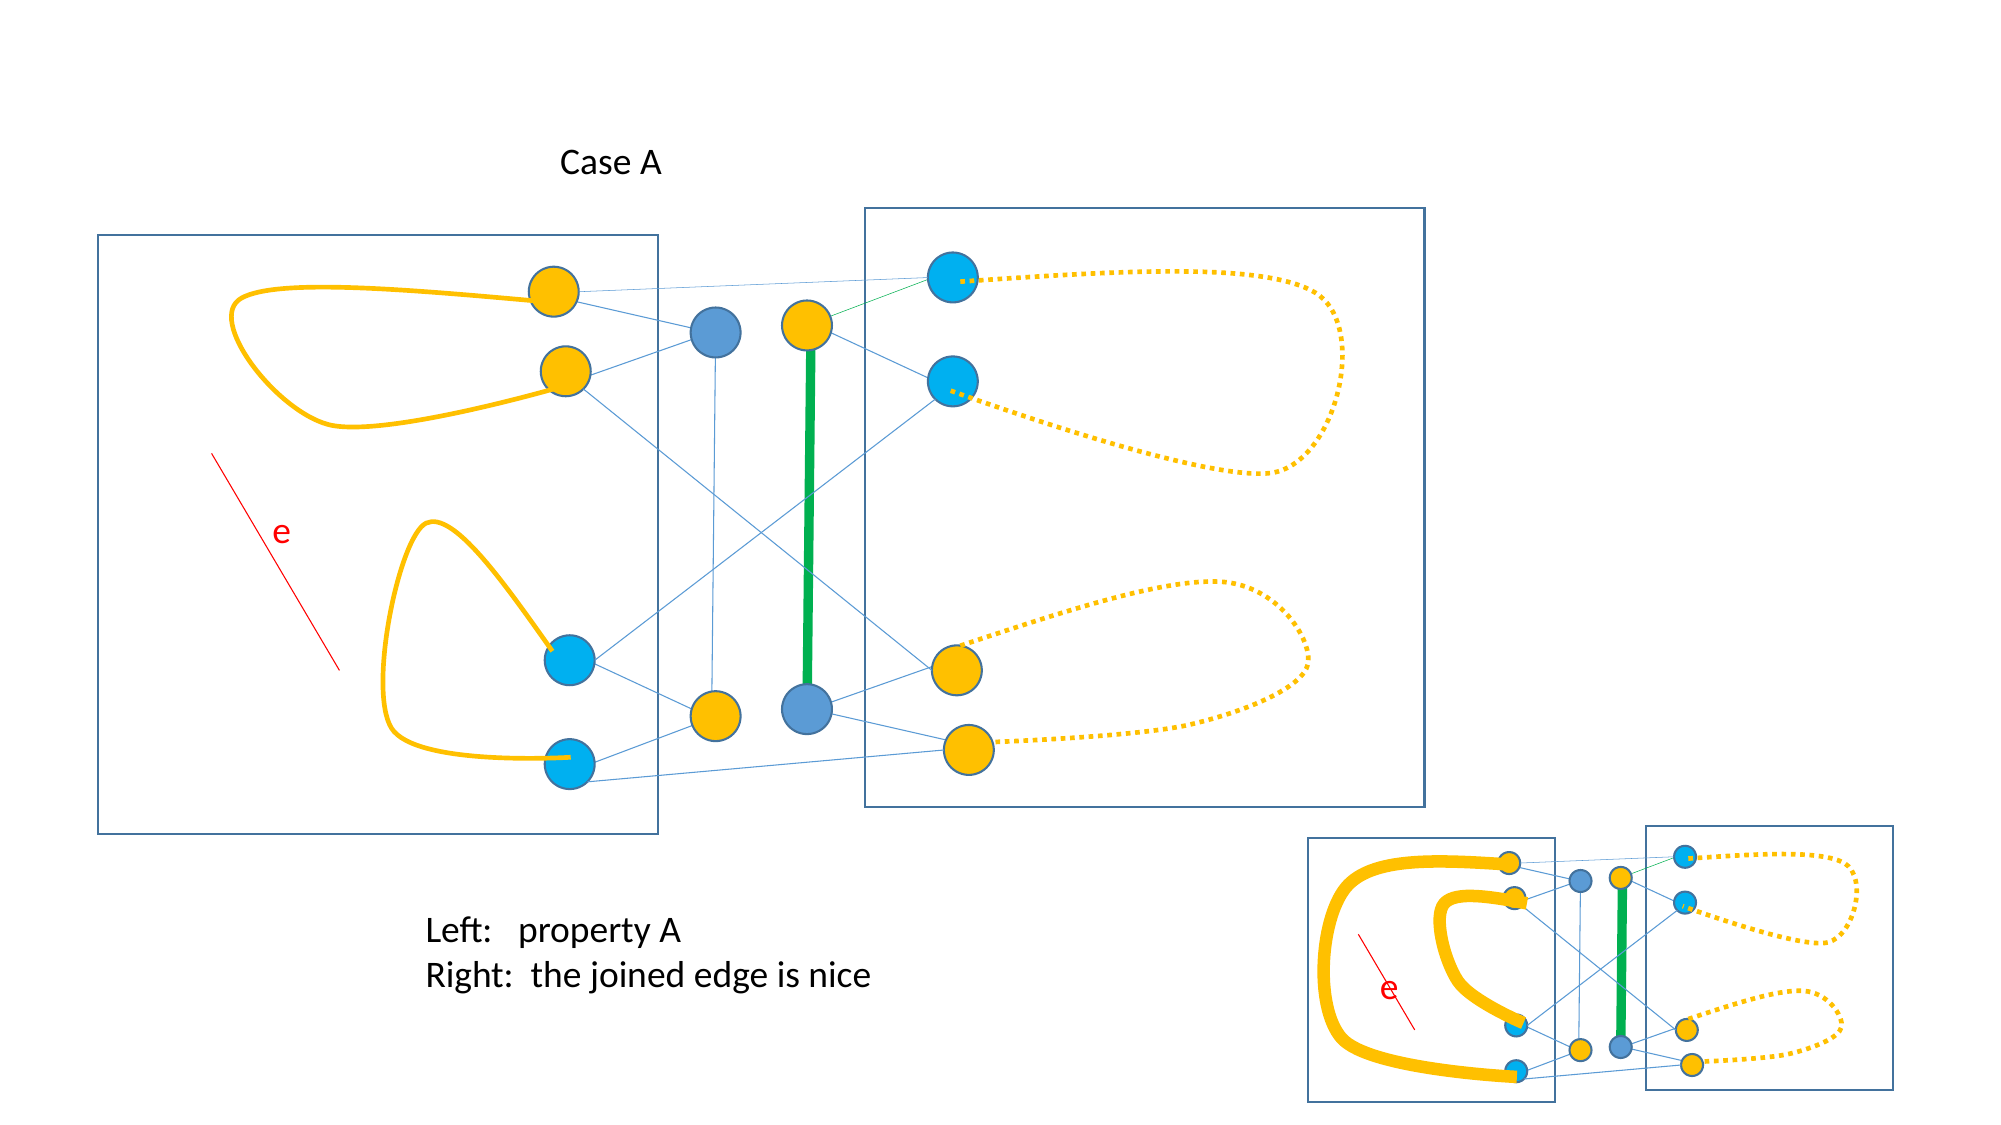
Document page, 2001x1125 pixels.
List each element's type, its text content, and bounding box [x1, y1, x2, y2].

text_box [1308, 825, 1893, 1103]
text_box Case A [545, 129, 677, 190]
text_box Left: property A Right: the joined edge is nice [410, 897, 1307, 1002]
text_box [98, 207, 1425, 835]
